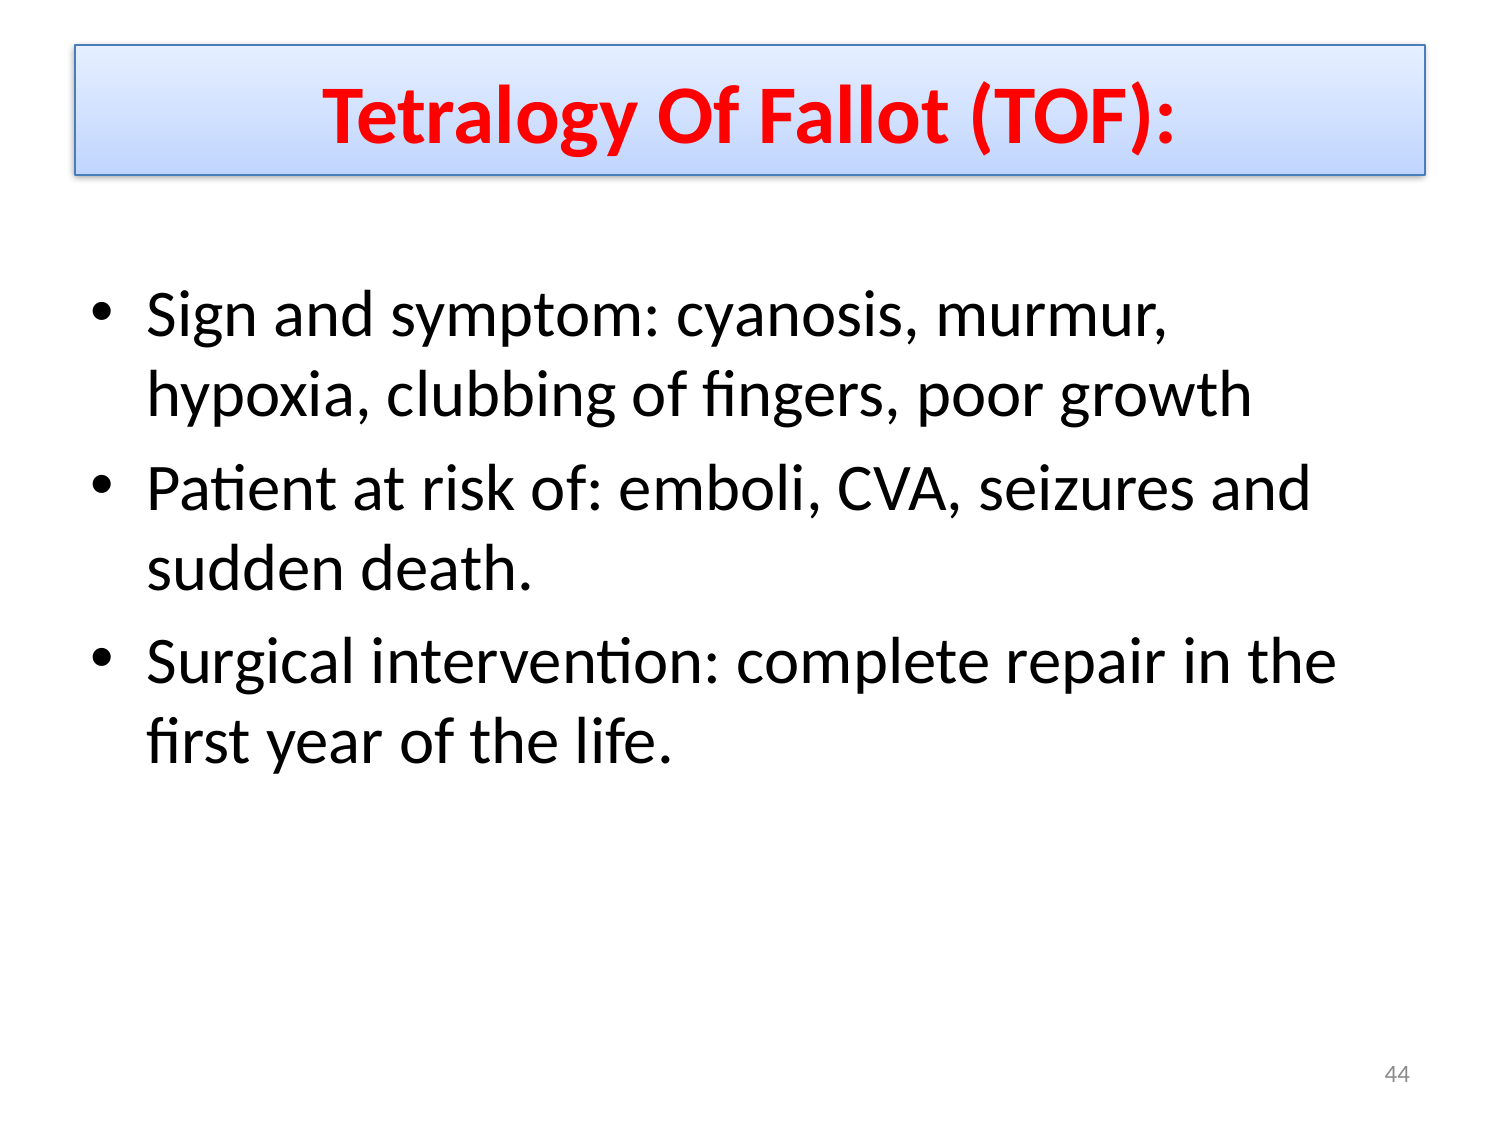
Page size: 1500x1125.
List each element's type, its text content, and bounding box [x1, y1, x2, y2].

list Sign and symptom: cyanosis, murmur, hypoxia, clubbing of fingers, poor growth Patient at risk of: emboli, CVA, seizures and sudden death. Surgical intervention: complete repair in the first year of the life. [75, 262, 1425, 1005]
slide_number 44 [1074, 1042, 1425, 1103]
title Tetralogy Of Fallot (TOF): [74, 44, 1426, 176]
